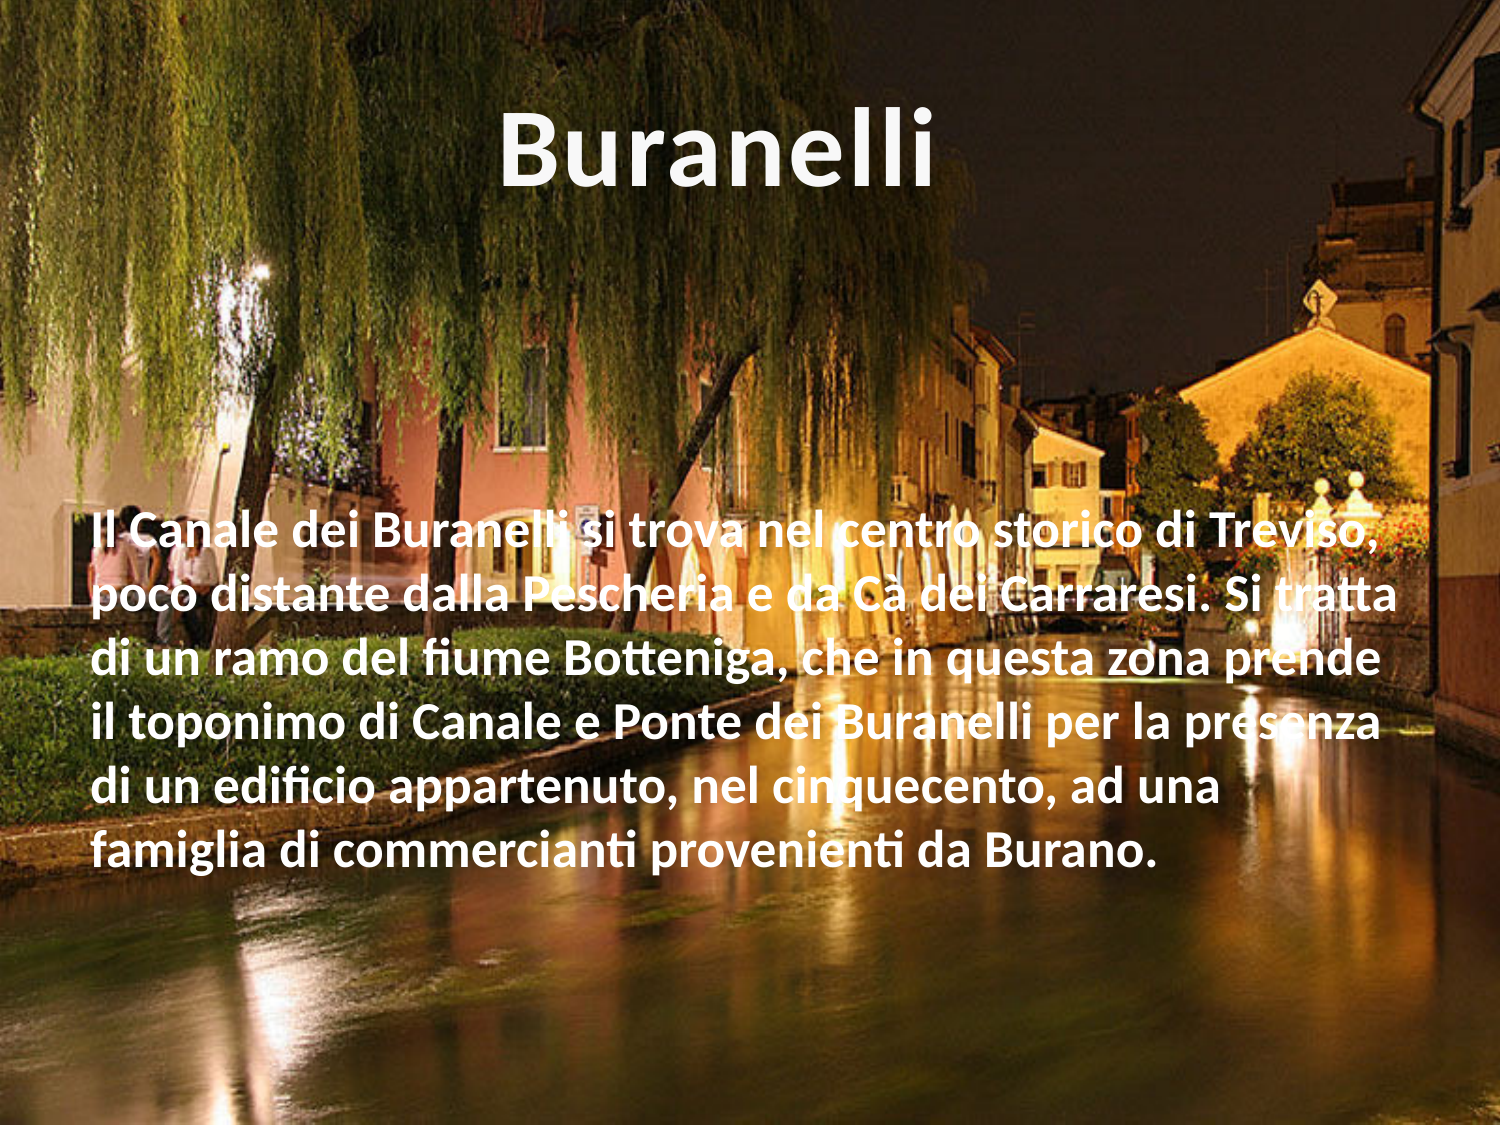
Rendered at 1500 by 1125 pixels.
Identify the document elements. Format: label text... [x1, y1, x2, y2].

picture [0, 0, 1500, 1125]
list Il Canale dei Buranelli si trova nel centro storico di Treviso, poco distante dalla Pescheria e da Cà dei Carraresi. Si tratta di un ramo del fiume Botteniga, che in questa zona prende il toponimo di Canale e Ponte dei Buranelli per la presenza di un edificio appartenuto, nel cinquecento, ad una famiglia di commercianti provenienti da Burano. [75, 262, 1425, 929]
text_box Buranelli [481, 66, 954, 217]
